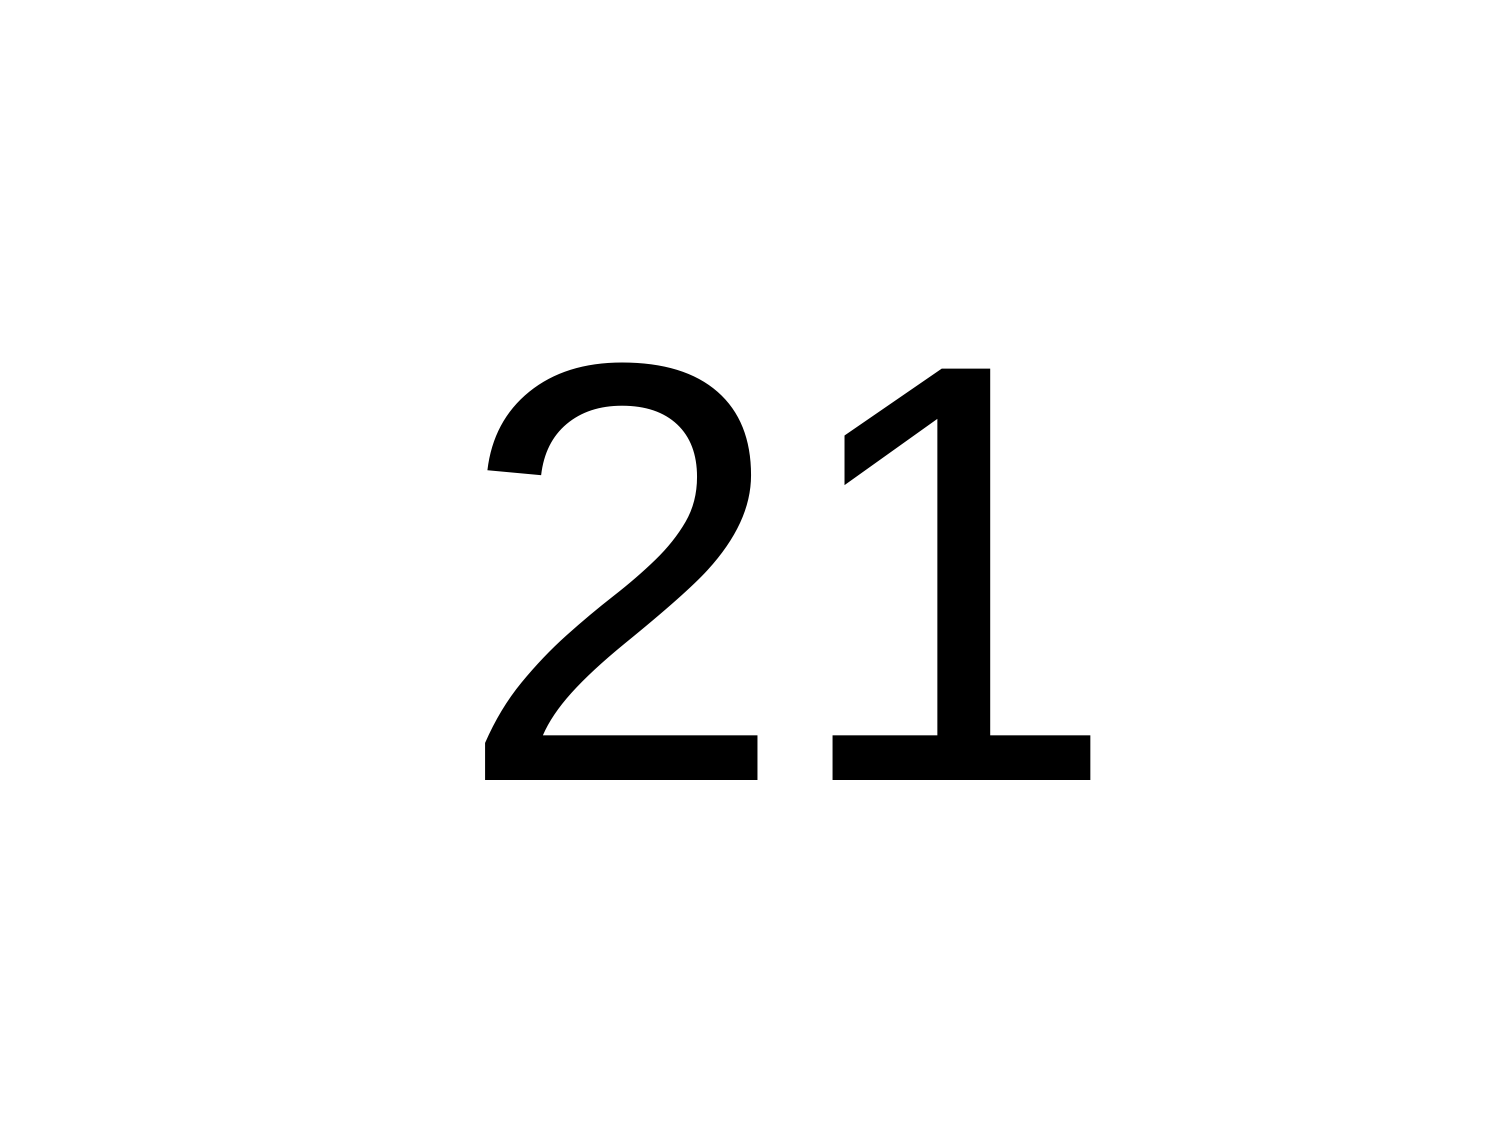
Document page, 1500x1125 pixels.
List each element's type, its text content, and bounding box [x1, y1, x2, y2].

text_box 21 [237, 174, 1338, 908]
